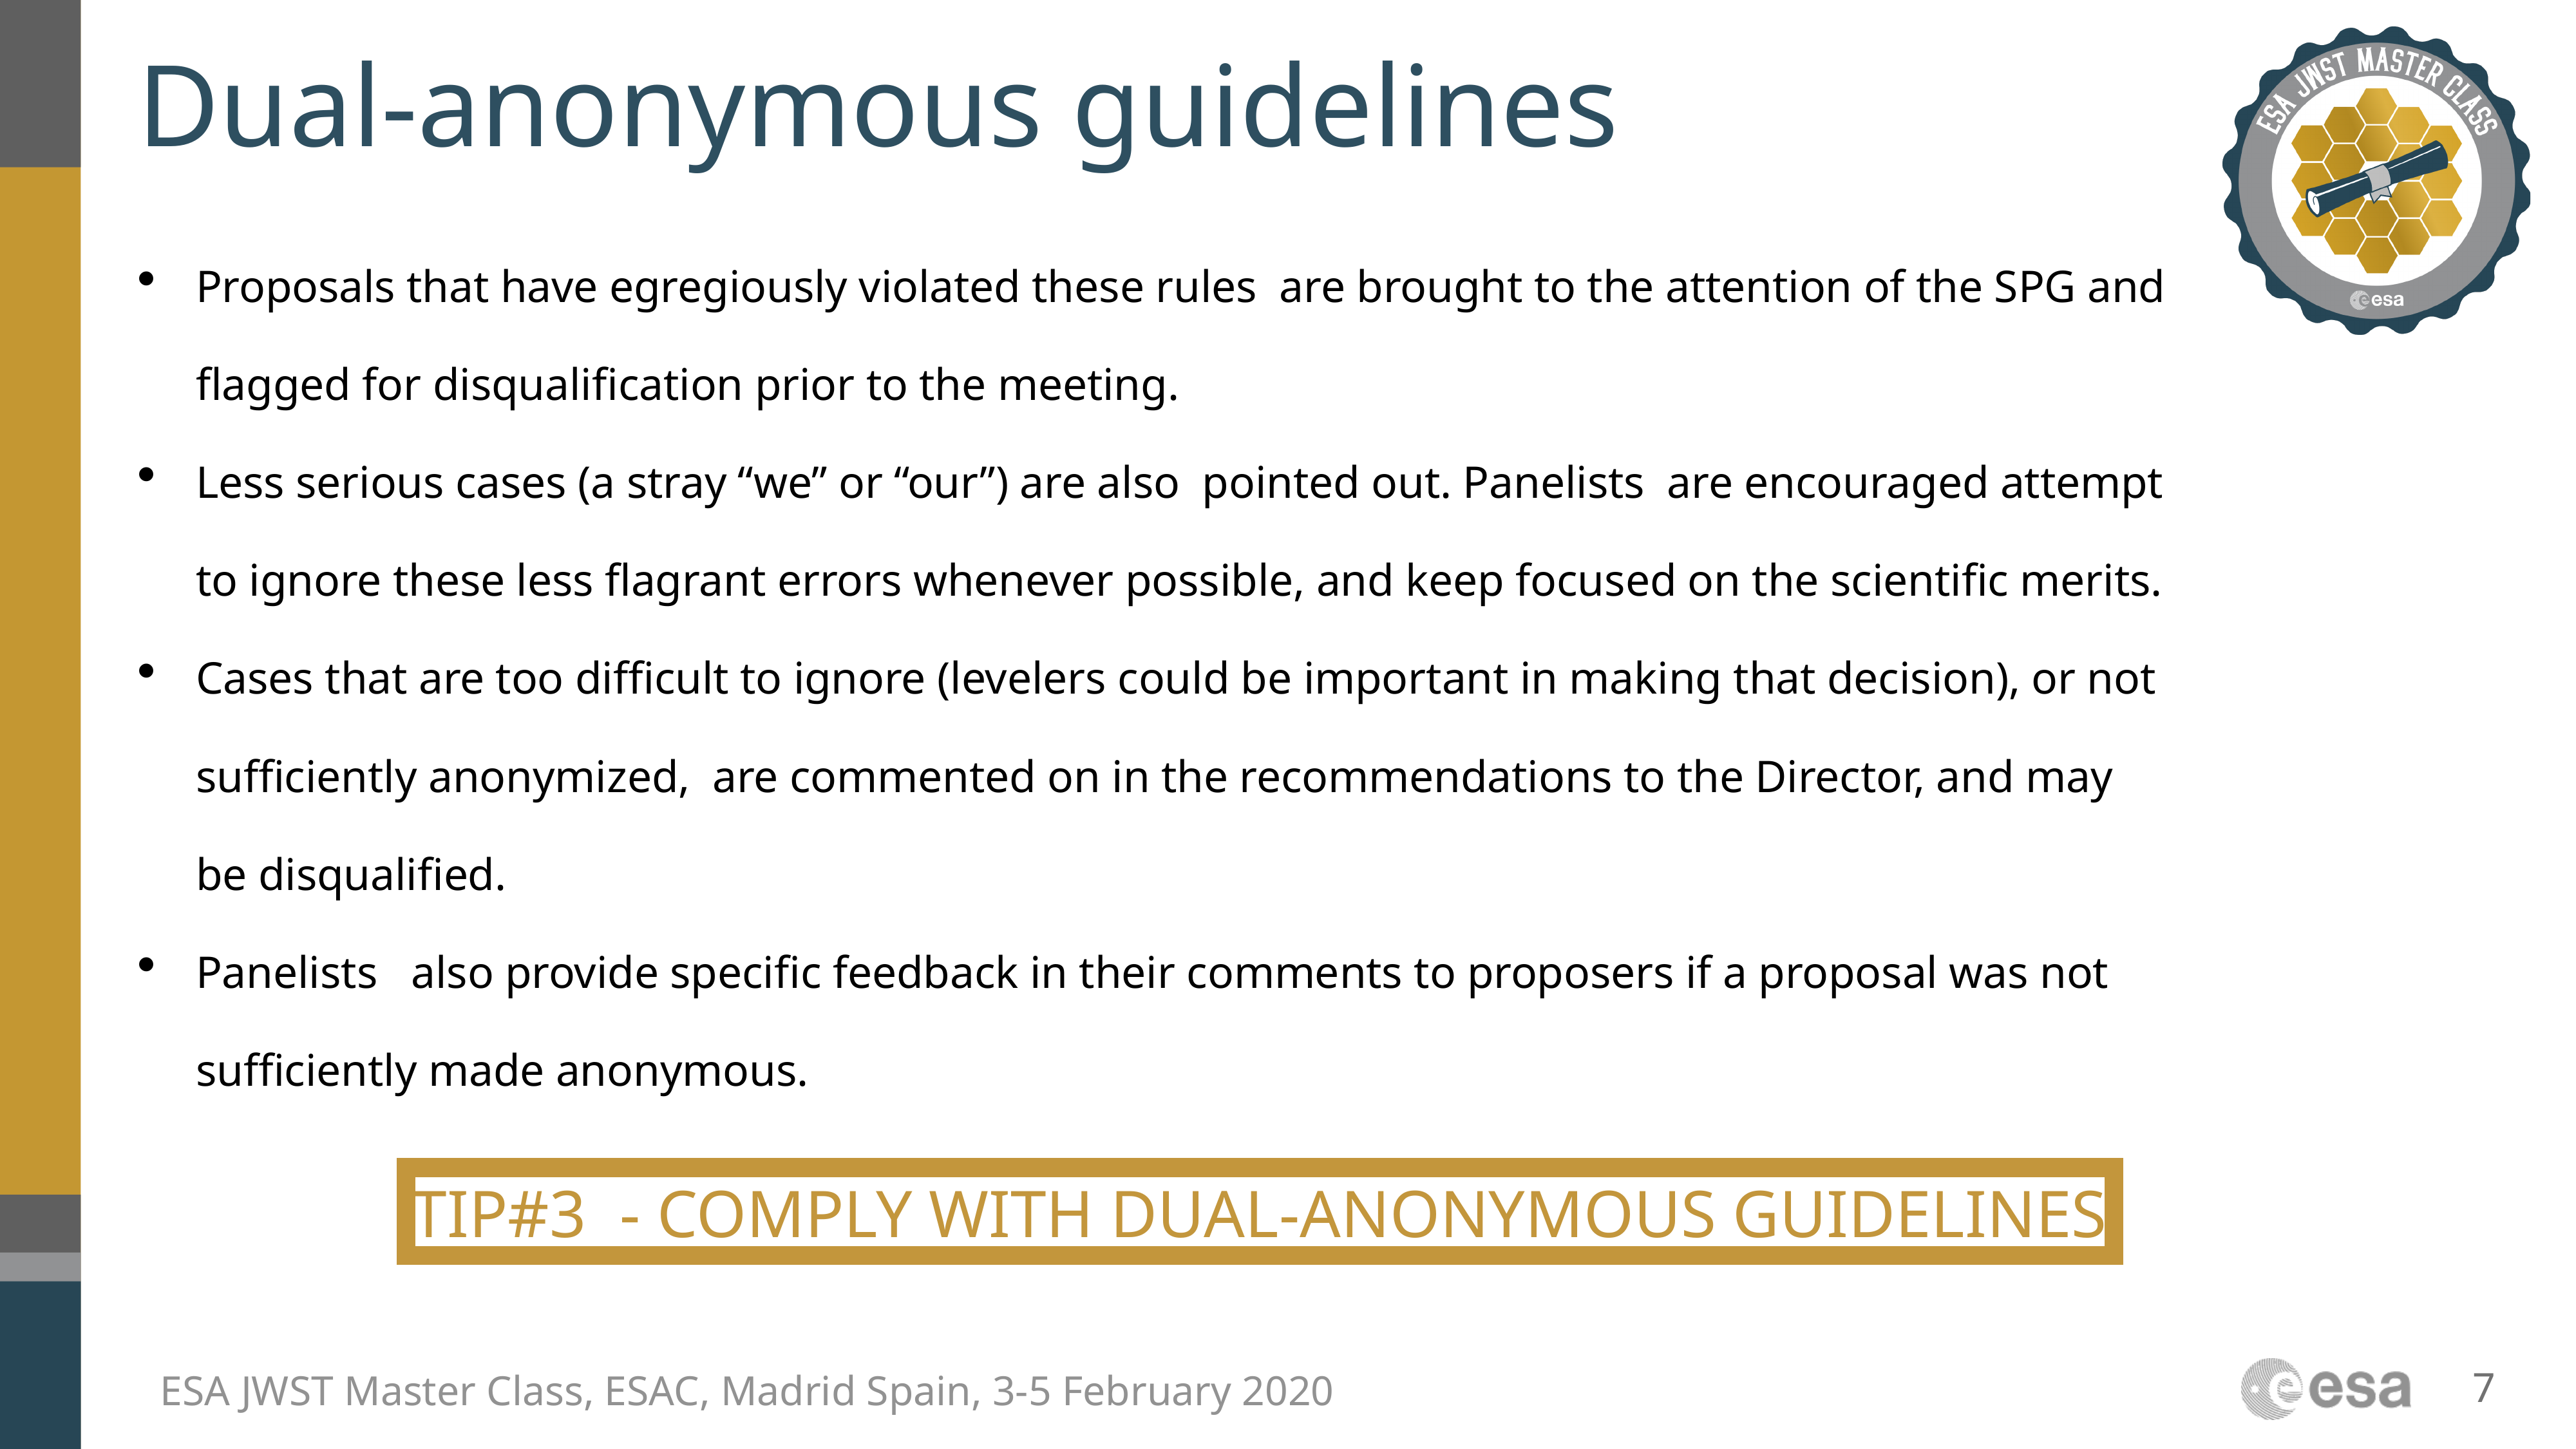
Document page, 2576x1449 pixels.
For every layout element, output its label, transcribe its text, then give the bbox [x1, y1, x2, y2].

picture [2222, 26, 2531, 335]
slide_number 7 [2465, 1356, 2503, 1423]
list Proposals that have egregiously violated these rules are brought to the attention of the SPG and flagged for disqualification prior to the meeting. Less serious cases (a stray “we” or “our”) are also pointed out. Panelists are encouraged attempt to ignore these less flagrant errors whenever possible, and keep focused on the scientific merits. Cases that are too difficult to ignore (levelers could be important in making that decision), or not sufficiently anonymized, are commented on in the recommendations to the Director, and may be disqualified. Panelists also provide specific feedback in their comments to proposers if a proposal was not sufficiently made anonymous. [131, 207, 2172, 1190]
text_box TIP#3 - COMPLY WITH DUAL-ANONYMOUS GUIDELINES [406, 1167, 2114, 1256]
title Dual-anonymous guidelines [131, 17, 2172, 186]
picture [2241, 1358, 2411, 1420]
